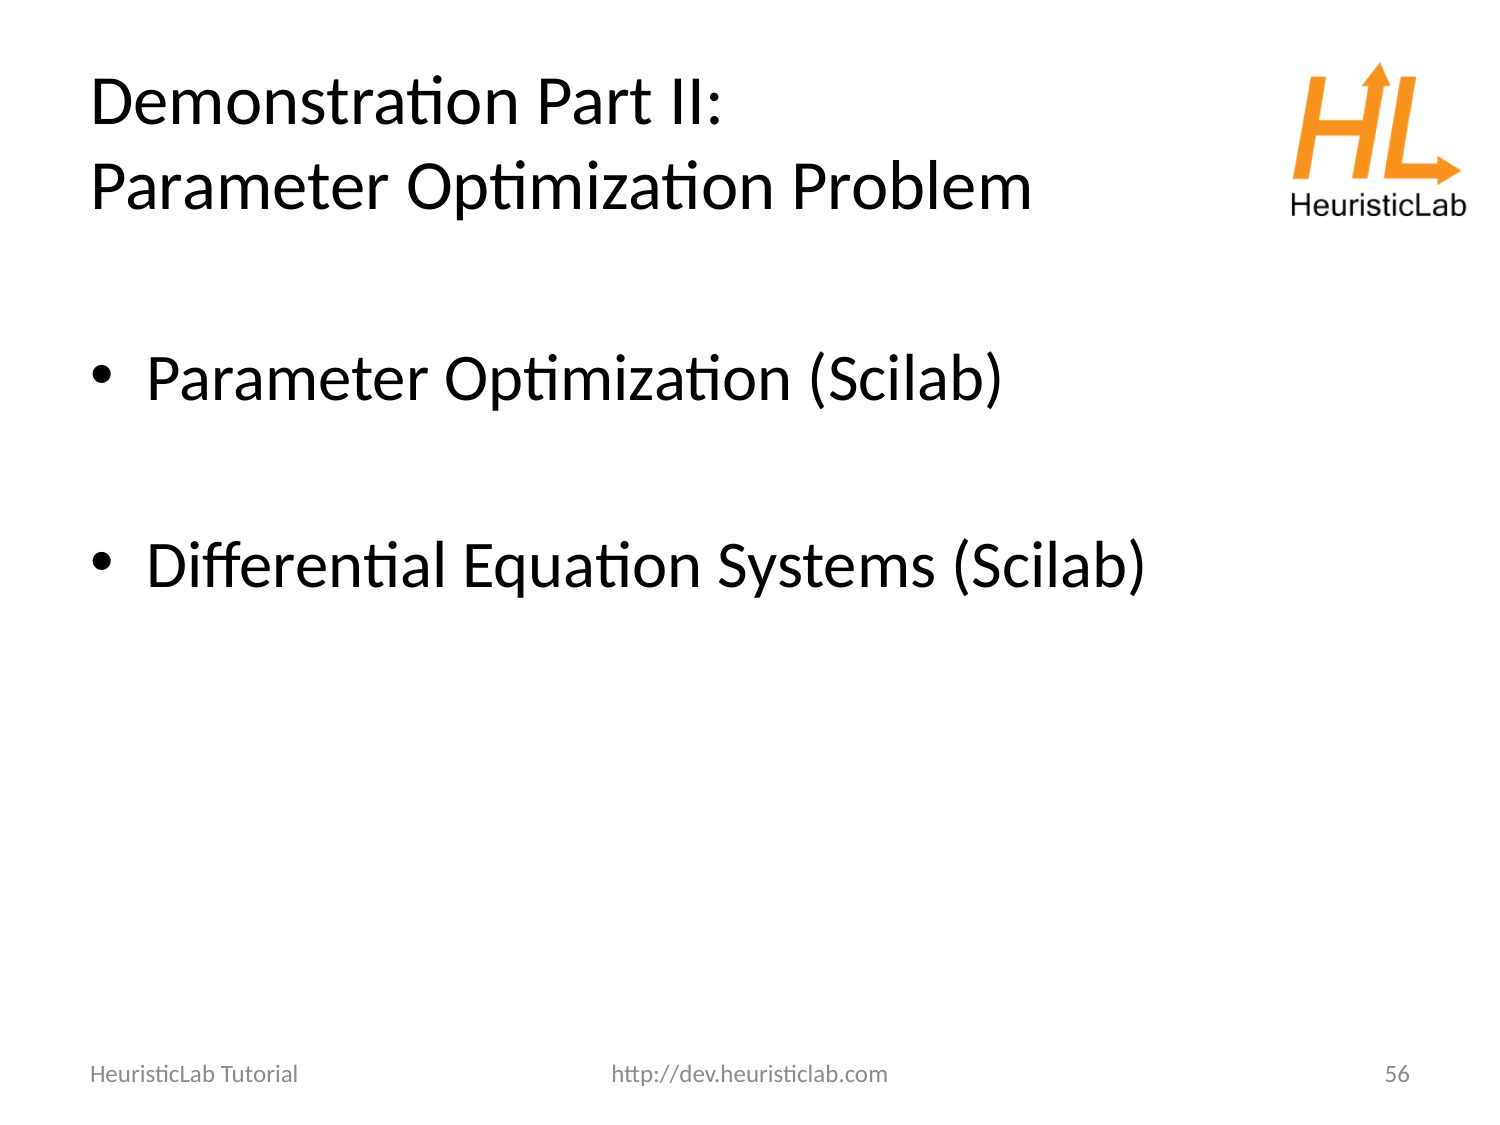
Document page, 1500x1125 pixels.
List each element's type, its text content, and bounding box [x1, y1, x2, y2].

picture [1281, 27, 1474, 244]
footer http://dev.heuristiclab.com [512, 1042, 988, 1103]
title Demonstration Part II: Parameter Optimization Problem [75, 45, 1282, 233]
list Parameter Optimization (Scilab) Differential Equation Systems (Scilab) [75, 262, 1425, 1005]
slide_number 56 [1074, 1042, 1425, 1103]
slide_number HeuristicLab Tutorial [75, 1042, 425, 1103]
